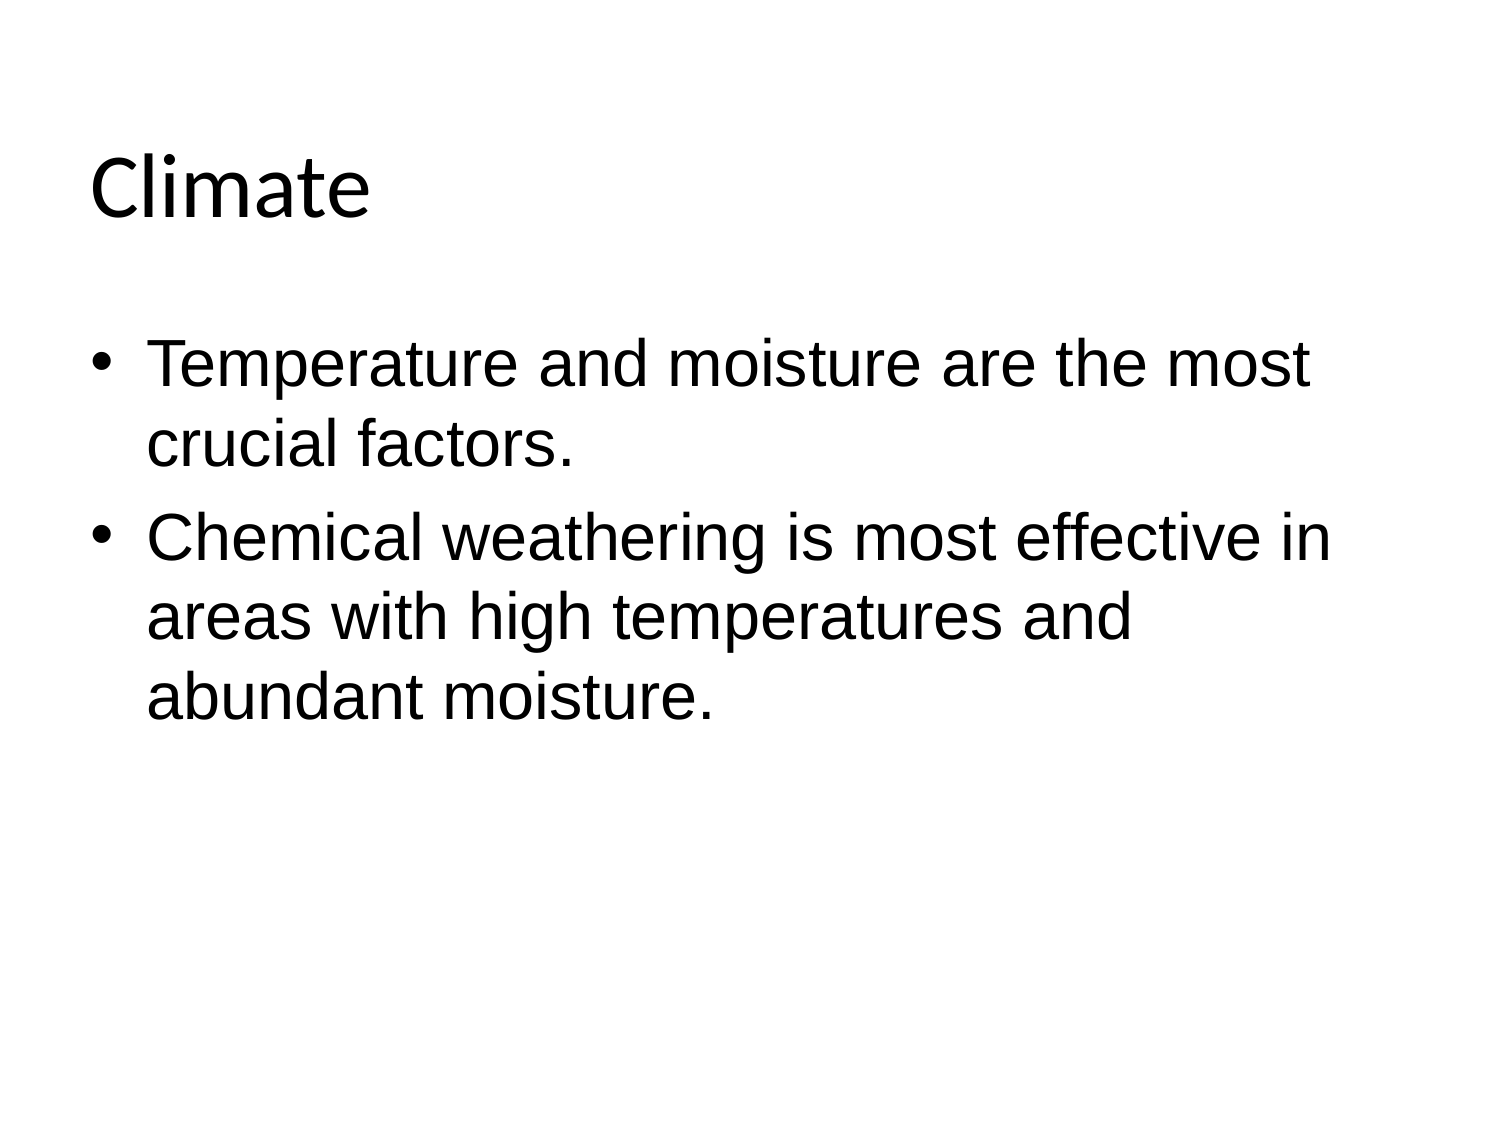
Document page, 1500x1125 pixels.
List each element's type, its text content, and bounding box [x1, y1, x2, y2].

list Temperature and moisture are the most crucial factors. Chemical weathering is most effective in areas with high temperatures and abundant moisture. [75, 312, 1425, 850]
title Climate [75, 87, 1425, 275]
